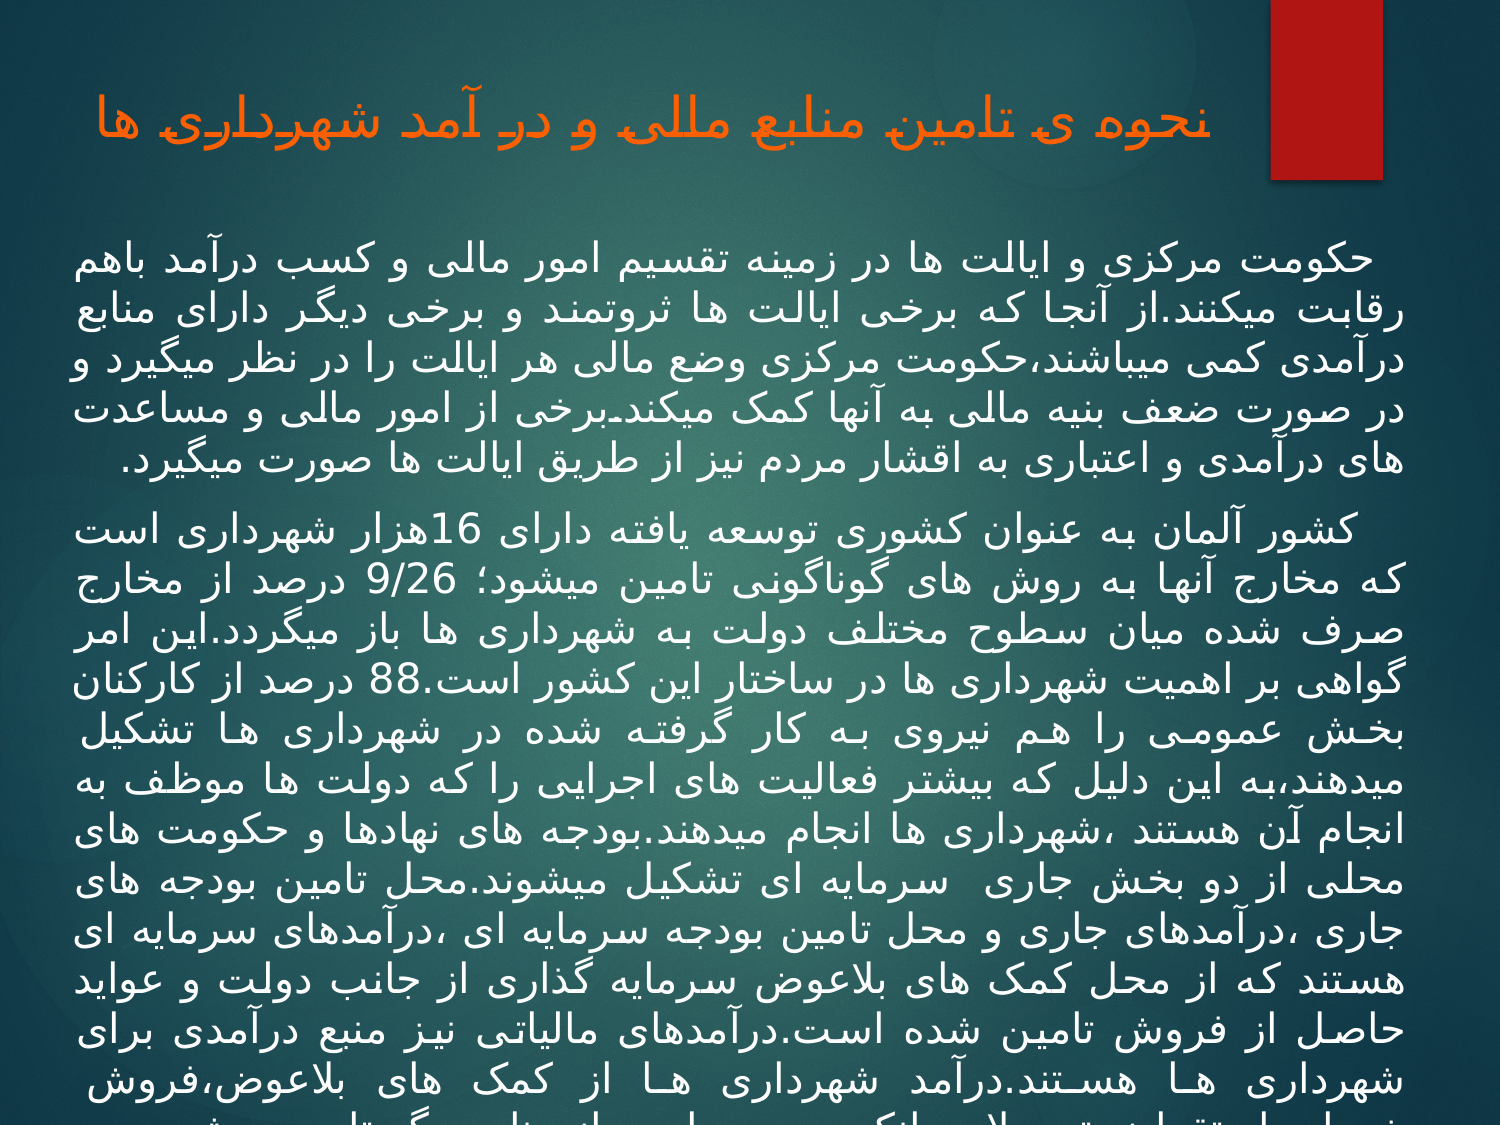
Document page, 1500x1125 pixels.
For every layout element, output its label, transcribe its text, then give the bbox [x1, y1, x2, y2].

title نحوه ی تامین منابع مالی و در آمد شهرداری ها [79, 74, 1237, 222]
list حکومت مرکزی و ایالت ها در زمینه تقسیم امور مالی و کسب درآمد باهم رقابت میکنند.از آنجا که برخی ایالت ها ثروتمند و برخی دیگر دارای منابع درآمدی کمی میباشند،حکومت مرکزی وضع مالی هر ایالت را در نظر میگیرد و در صورت ضعف بنیه مالی به آنها کمک میکند.برخی از امور مالی و مساعدت های درآمدی و اعتباری به اقشار مردم نیز از طریق ایالت ها صورت میگیرد. کشور آلمان به عنوان کشوری توسعه یافته دارای 16هزار شهرداری است که مخارج آنها به روش های گوناگونی تامین میشود؛ 9/26 درصد از مخارج صرف شده میان سطوح مختلف دولت به شهرداری ها باز میگردد.این امر گواهی بر اهمیت شهرداری ها در ساختار این کشور است.88 درصد از کارکنان بخش عمومی را هم نیروی به کار گرفته شده در شهرداری ها تشکیل میدهند،به این دلیل که بیشتر فعالیت های اجرایی را که دولت ها موظف به انجام آن هستند ،شهرداری ها انجام میدهند.بودجه های نهادها و حکومت های محلی از دو بخش جاری سرمایه ای تشکیل میشوند.محل تامین بودجه های جاری ،درآمدهای جاری و محل تامین بودجه سرمایه ای ،درآمدهای سرمایه ای هستند که از محل کمک های بلاعوض سرمایه گذاری از جانب دولت و عواید حاصل از فروش تامین شده است.درآمدهای مالیاتی نیز منبع درآمدی برای شهرداری ها هستند.درآمد شهرداری ها از کمک های بلاعوض،فروش خدمات،استقراض،تسهیلات بانکی و در مواردی از منابع دیگر تامین میشود. [56, 222, 1444, 912]
